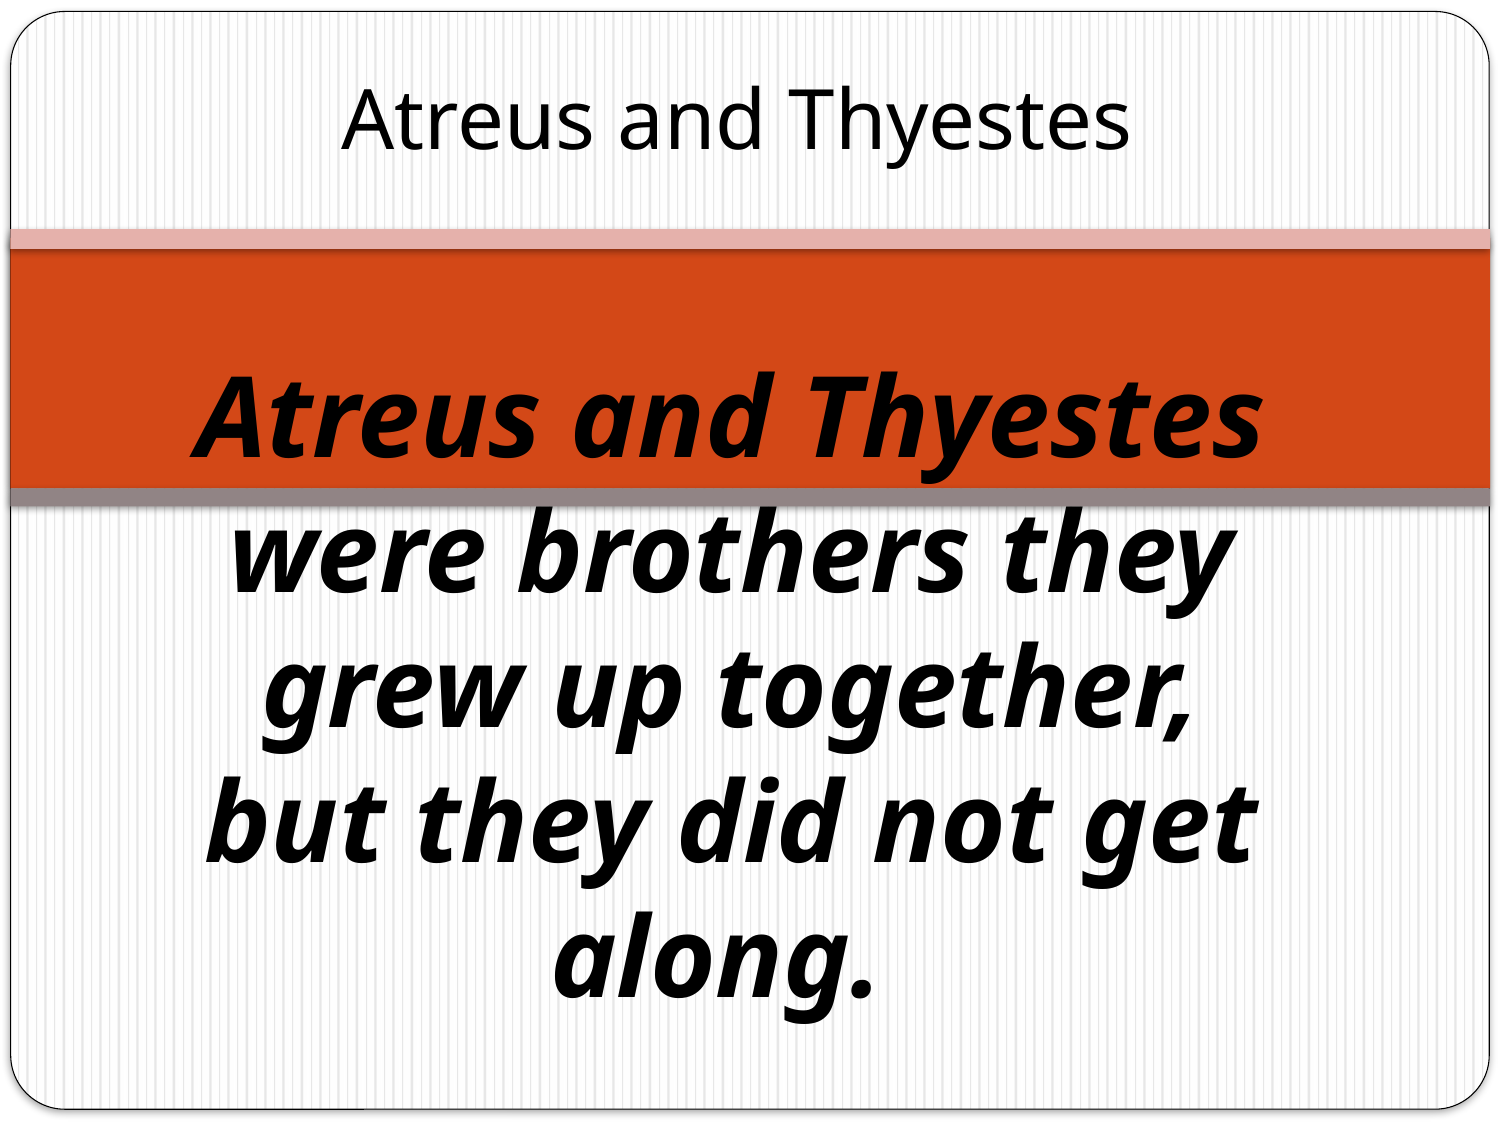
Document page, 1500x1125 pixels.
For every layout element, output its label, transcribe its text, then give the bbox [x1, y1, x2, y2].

title Atreus and Thyestes [99, 0, 1375, 242]
subtitle Atreus and Thyestes were brothers they grew up together, but they did not get along. [162, 337, 1300, 975]
